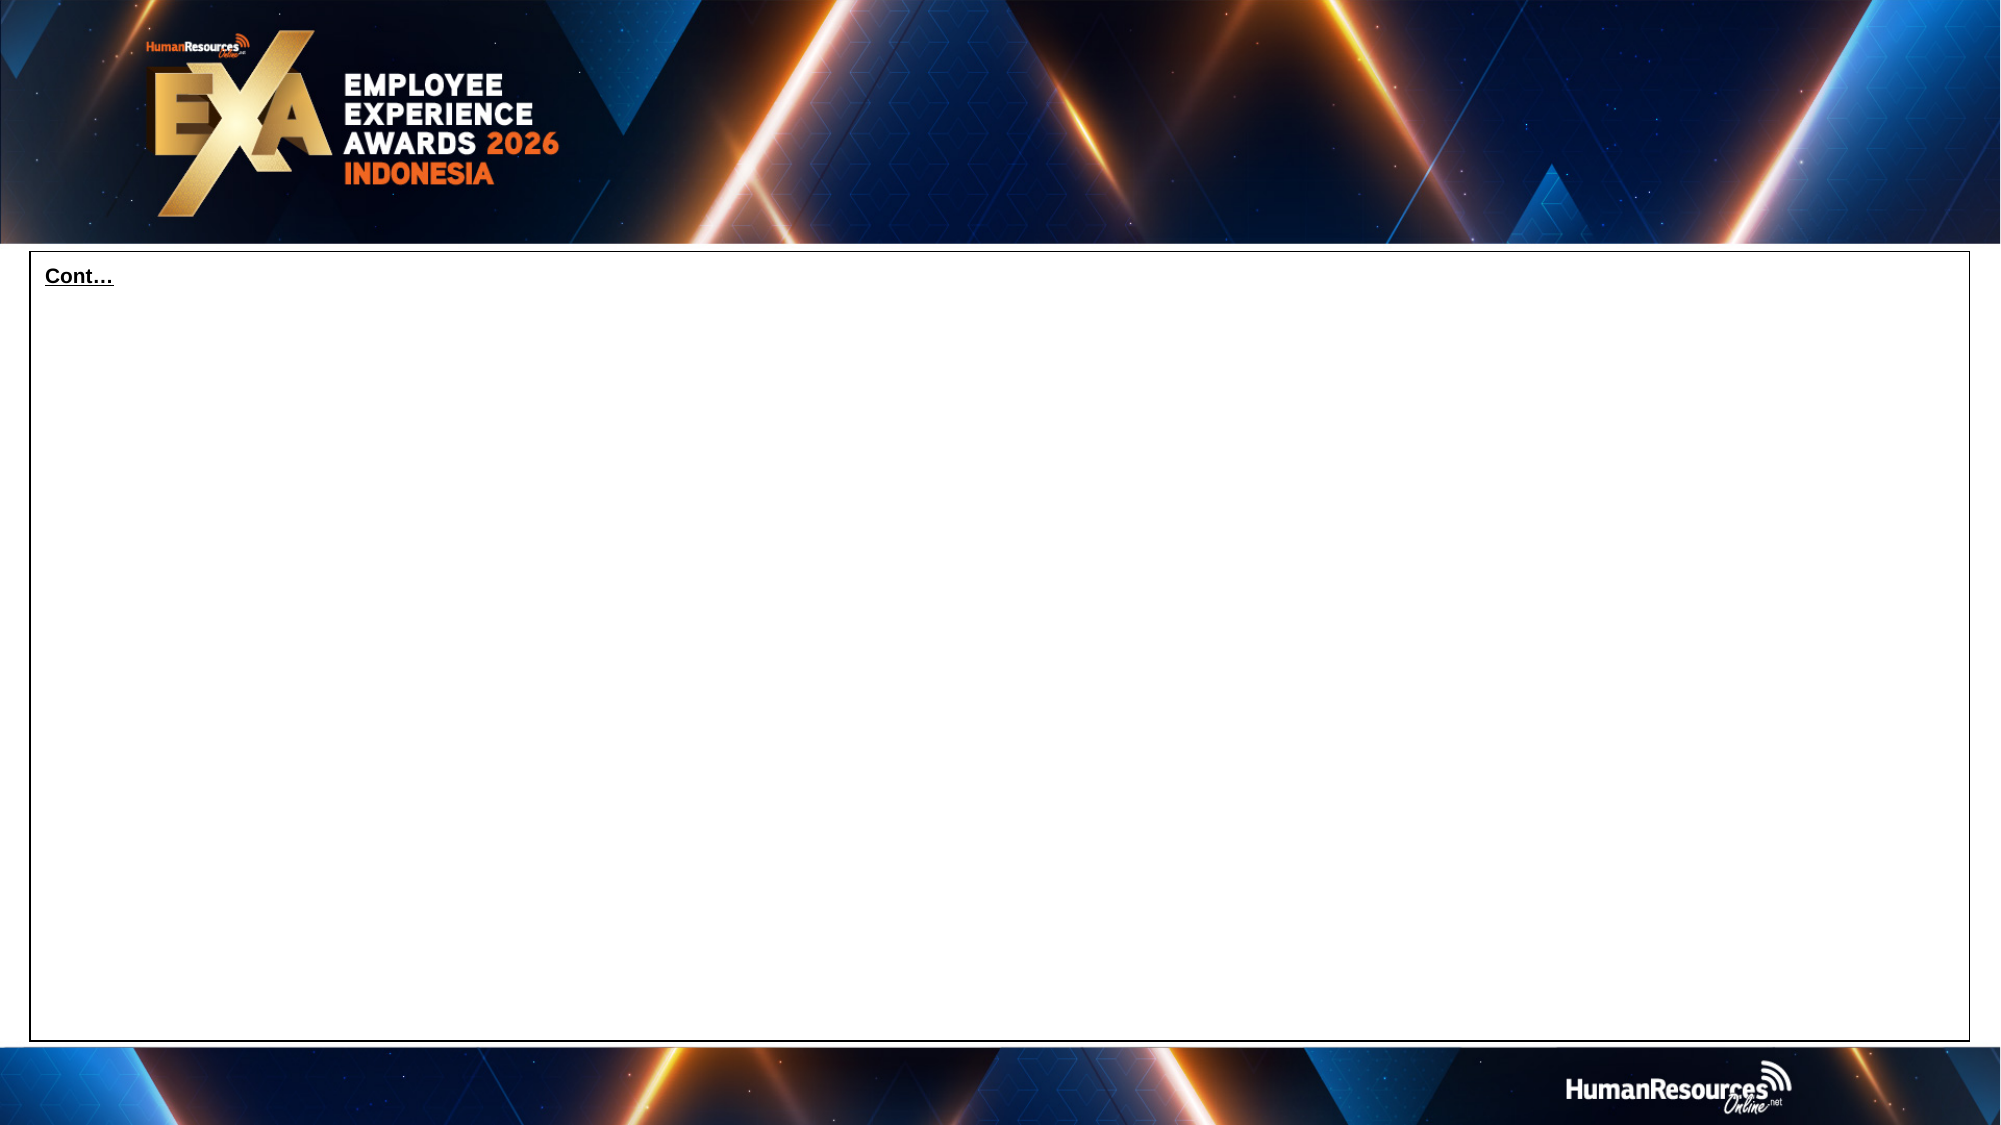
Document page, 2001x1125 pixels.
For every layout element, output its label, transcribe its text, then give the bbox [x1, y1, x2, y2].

text_box Cont… [30, 251, 1970, 1042]
picture [0, 0, 2001, 1125]
